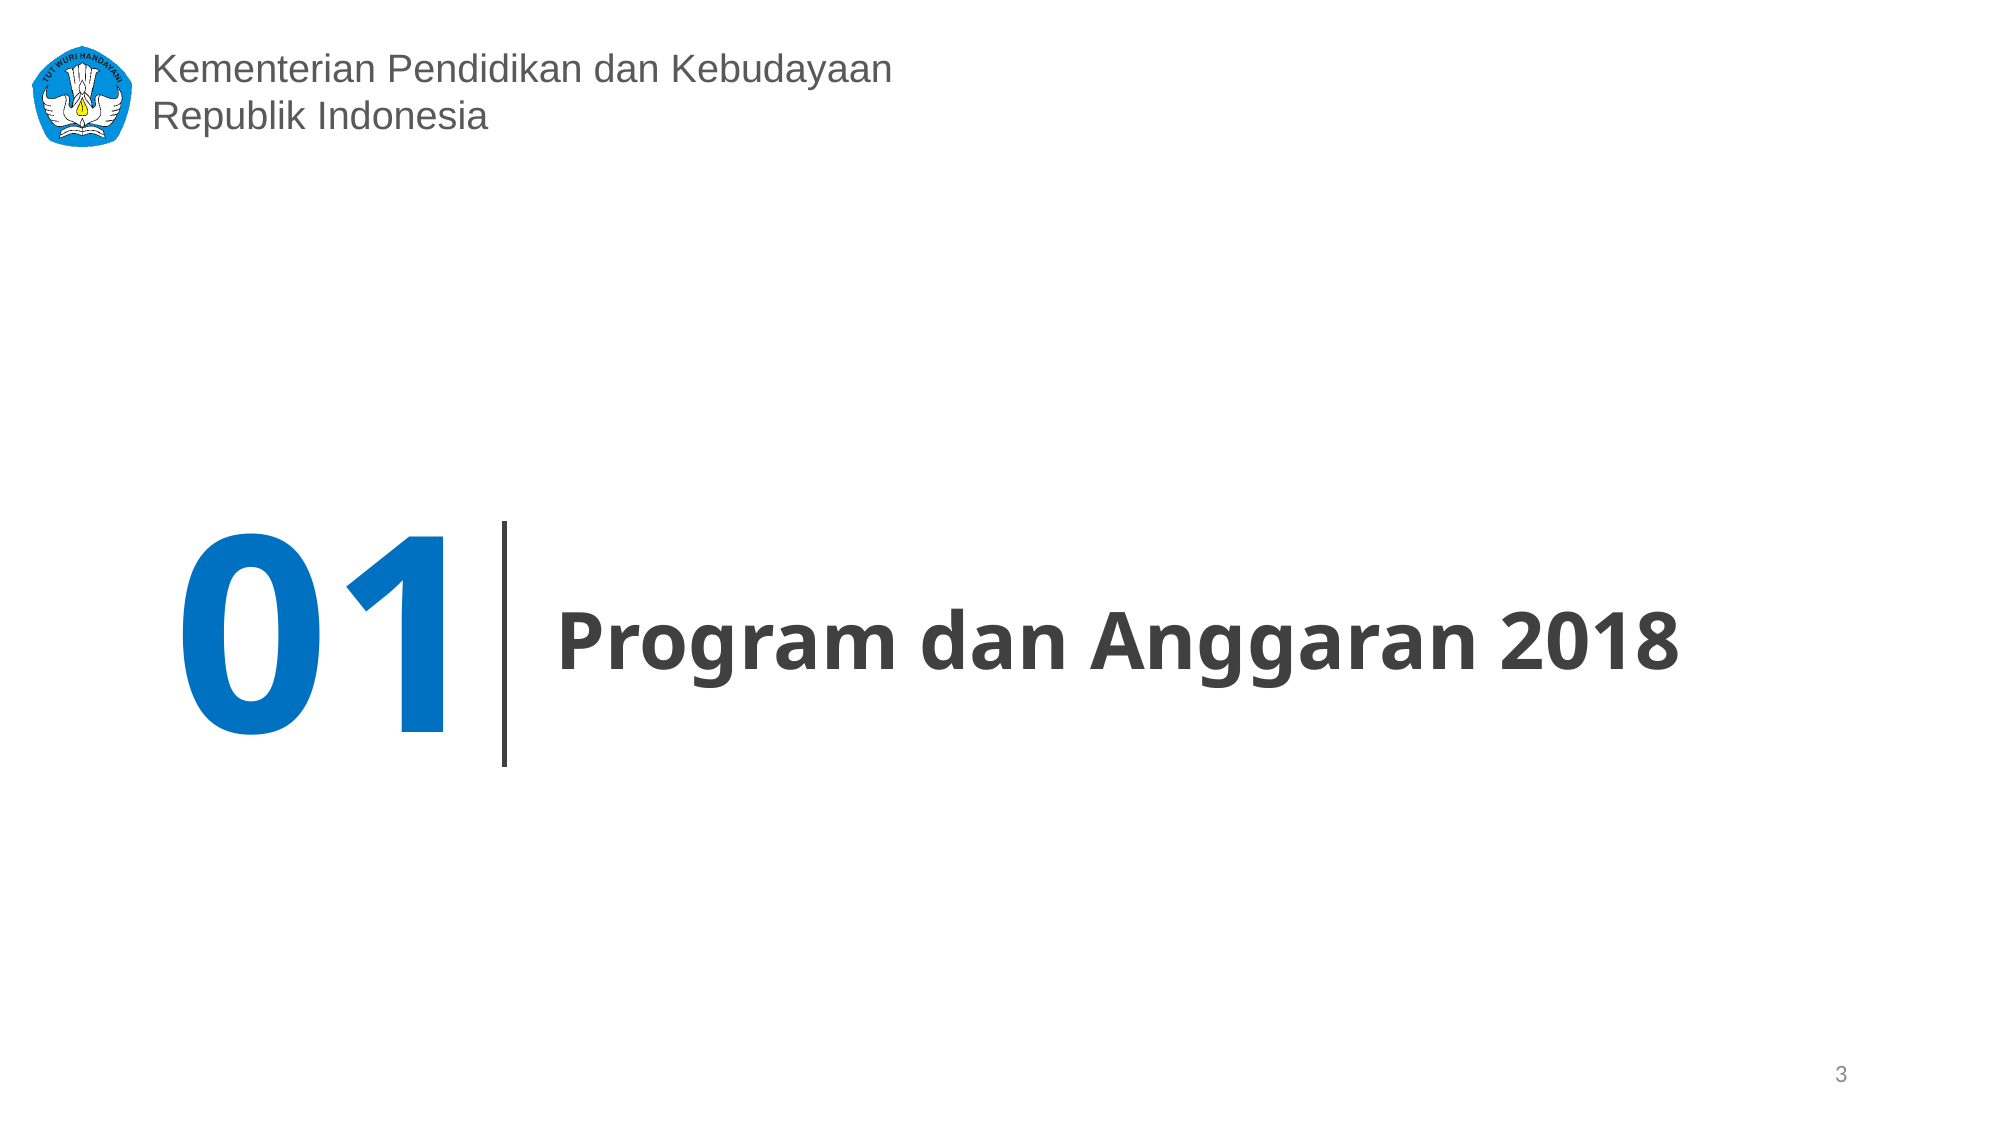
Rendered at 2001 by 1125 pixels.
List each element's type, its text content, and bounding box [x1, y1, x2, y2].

title 01 [507, 562, 513, 726]
title 01 [148, 562, 502, 726]
picture [87, 46, 132, 81]
text_box Kementerian Pendidikan dan Kebudayaan Republik Indonesia [137, 35, 953, 146]
text_box Program dan Anggaran 2018 [544, 562, 1749, 726]
picture [98, 99, 132, 147]
picture [43, 64, 122, 137]
picture [32, 46, 77, 82]
slide_number 3 [1412, 1042, 1863, 1103]
picture [32, 95, 67, 147]
